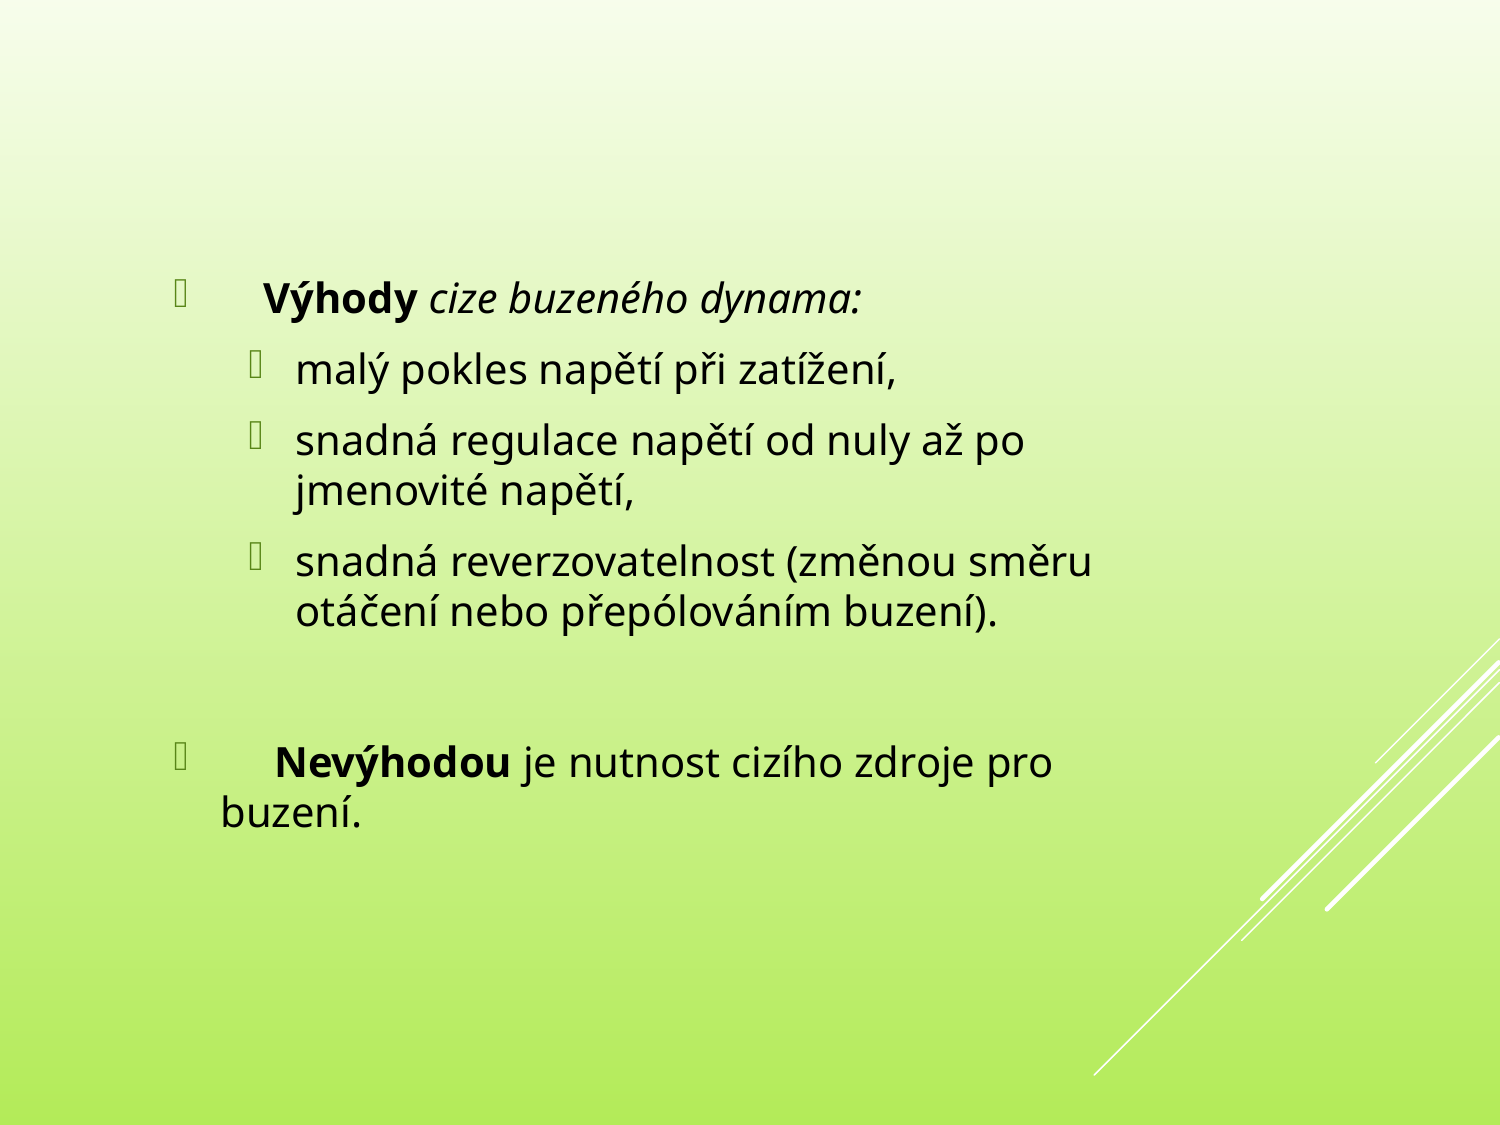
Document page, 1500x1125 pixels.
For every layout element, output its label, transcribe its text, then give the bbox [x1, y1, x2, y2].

list Výhody cize buzeného dynama: malý pokles napětí při zatížení, snadná regulace napětí od nuly až po jmenovité napětí, snadná reverzovatelnost (změnou směru otáčení nebo přepólováním buzení). Nevýhodou je nutnost cizího zdroje pro buzení. [83, 264, 1159, 883]
